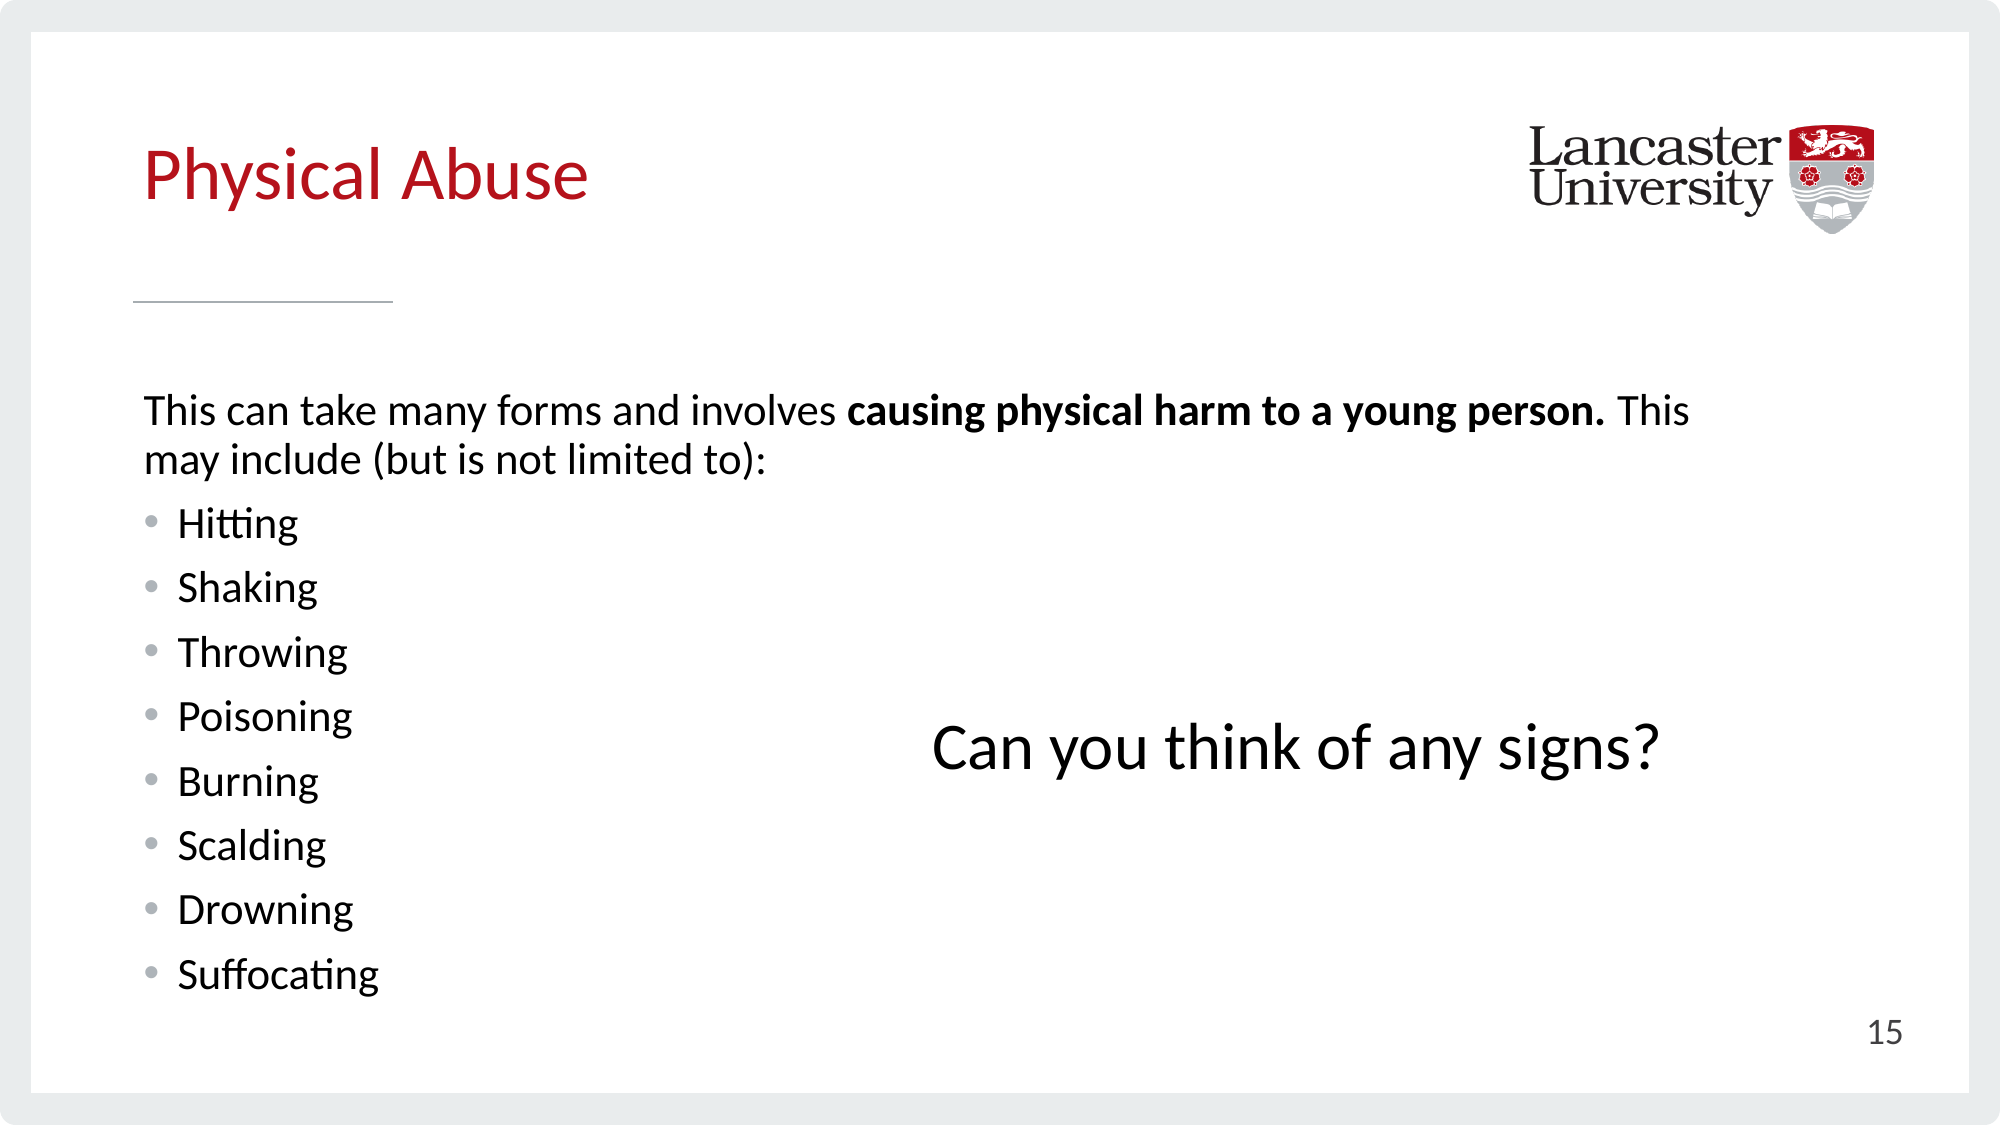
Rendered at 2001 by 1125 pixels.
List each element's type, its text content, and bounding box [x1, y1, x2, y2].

slide_number 15 [1468, 999, 1919, 1060]
text_box Can you think of any signs? [917, 645, 1878, 790]
list This can take many forms and involves causing physical harm to a young person. This may include (but is not limited to): Hitting Shaking Throwing Poisoning Burning Scalding Drowning Suffocating [128, 379, 1738, 1014]
title Physical Abuse [128, 78, 1482, 279]
